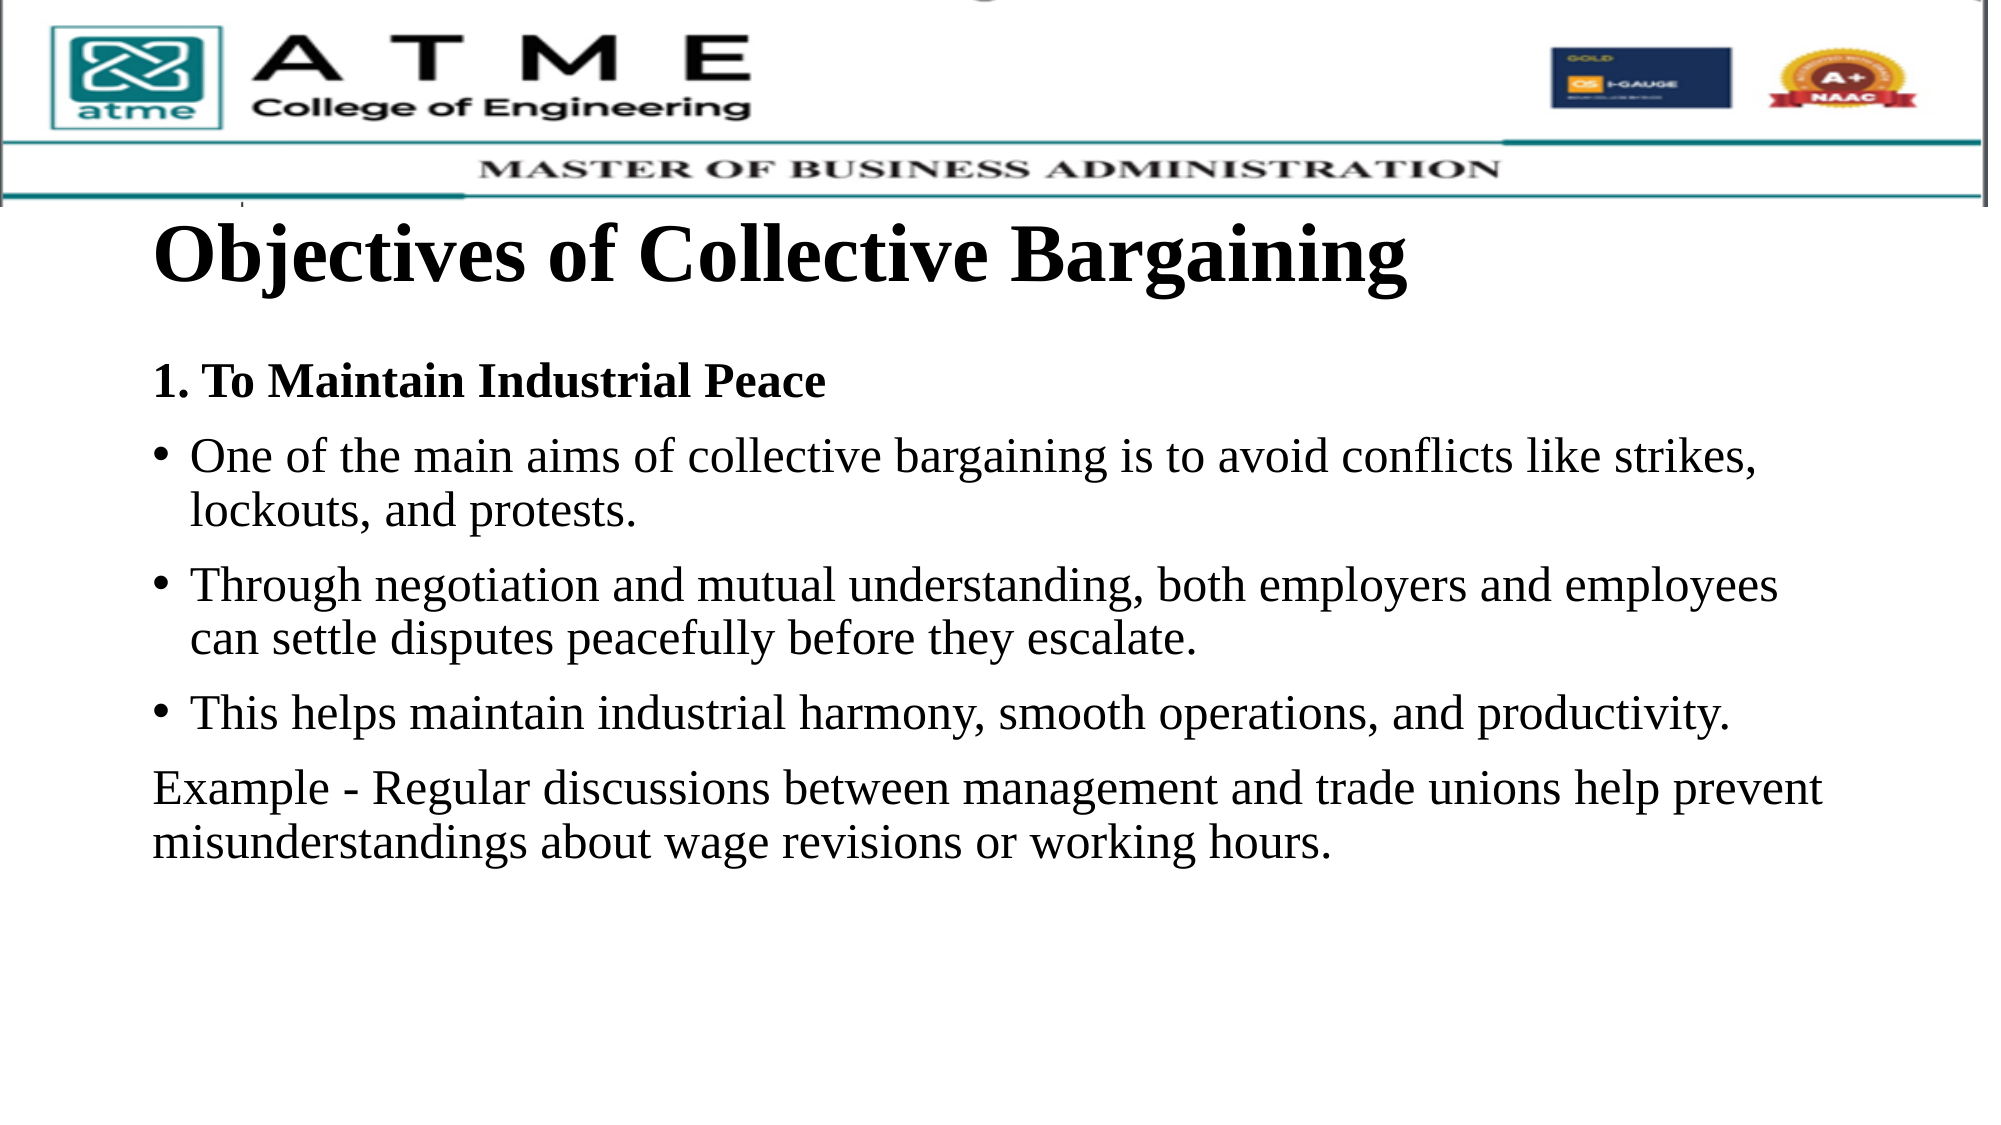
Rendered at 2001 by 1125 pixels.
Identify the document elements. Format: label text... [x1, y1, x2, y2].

title Objectives of Collective Bargaining [137, 145, 1863, 346]
picture [0, 0, 1988, 207]
list 1. To Maintain Industrial Peace One of the main aims of collective bargaining is to avoid conflicts like strikes, lockouts, and protests. Through negotiation and mutual understanding, both employers and employees can settle disputes peacefully before they escalate. This helps maintain industrial harmony, smooth operations, and productivity. Example - Regular discussions between management and trade unions help prevent misunderstandings about wage revisions or working hours. [137, 346, 1863, 1014]
